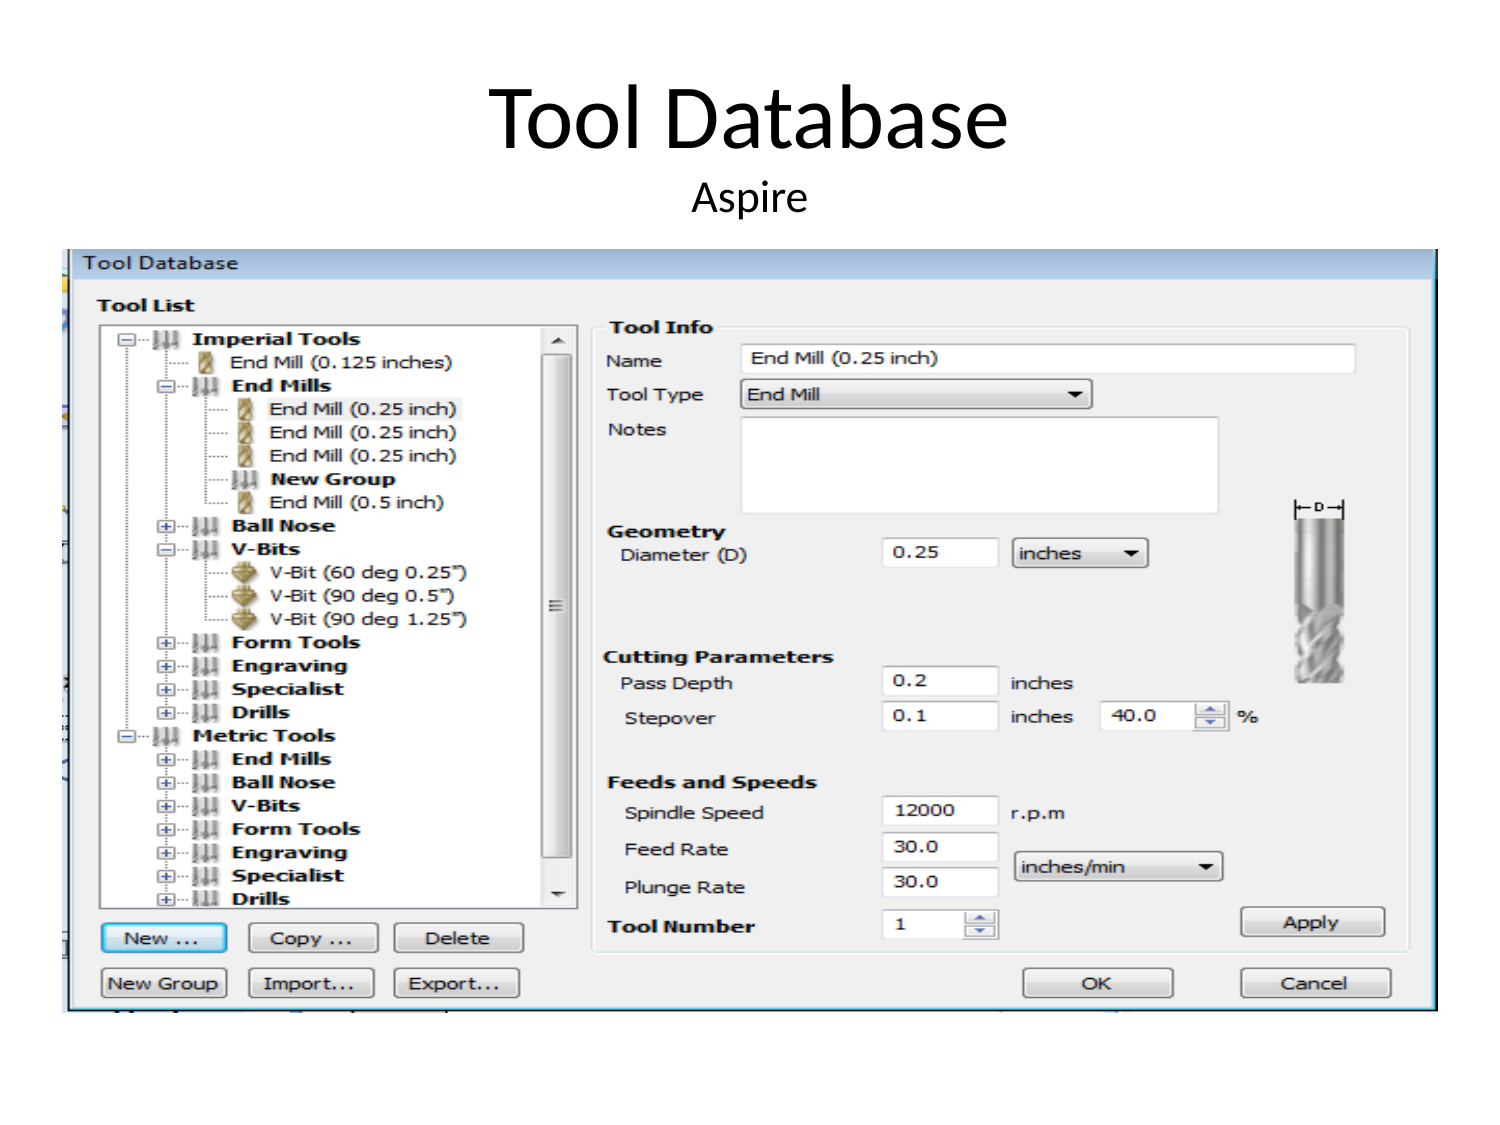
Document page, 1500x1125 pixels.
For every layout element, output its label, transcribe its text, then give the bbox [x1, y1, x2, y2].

title Tool Database Aspire [75, 45, 1425, 233]
picture [62, 249, 1438, 1013]
